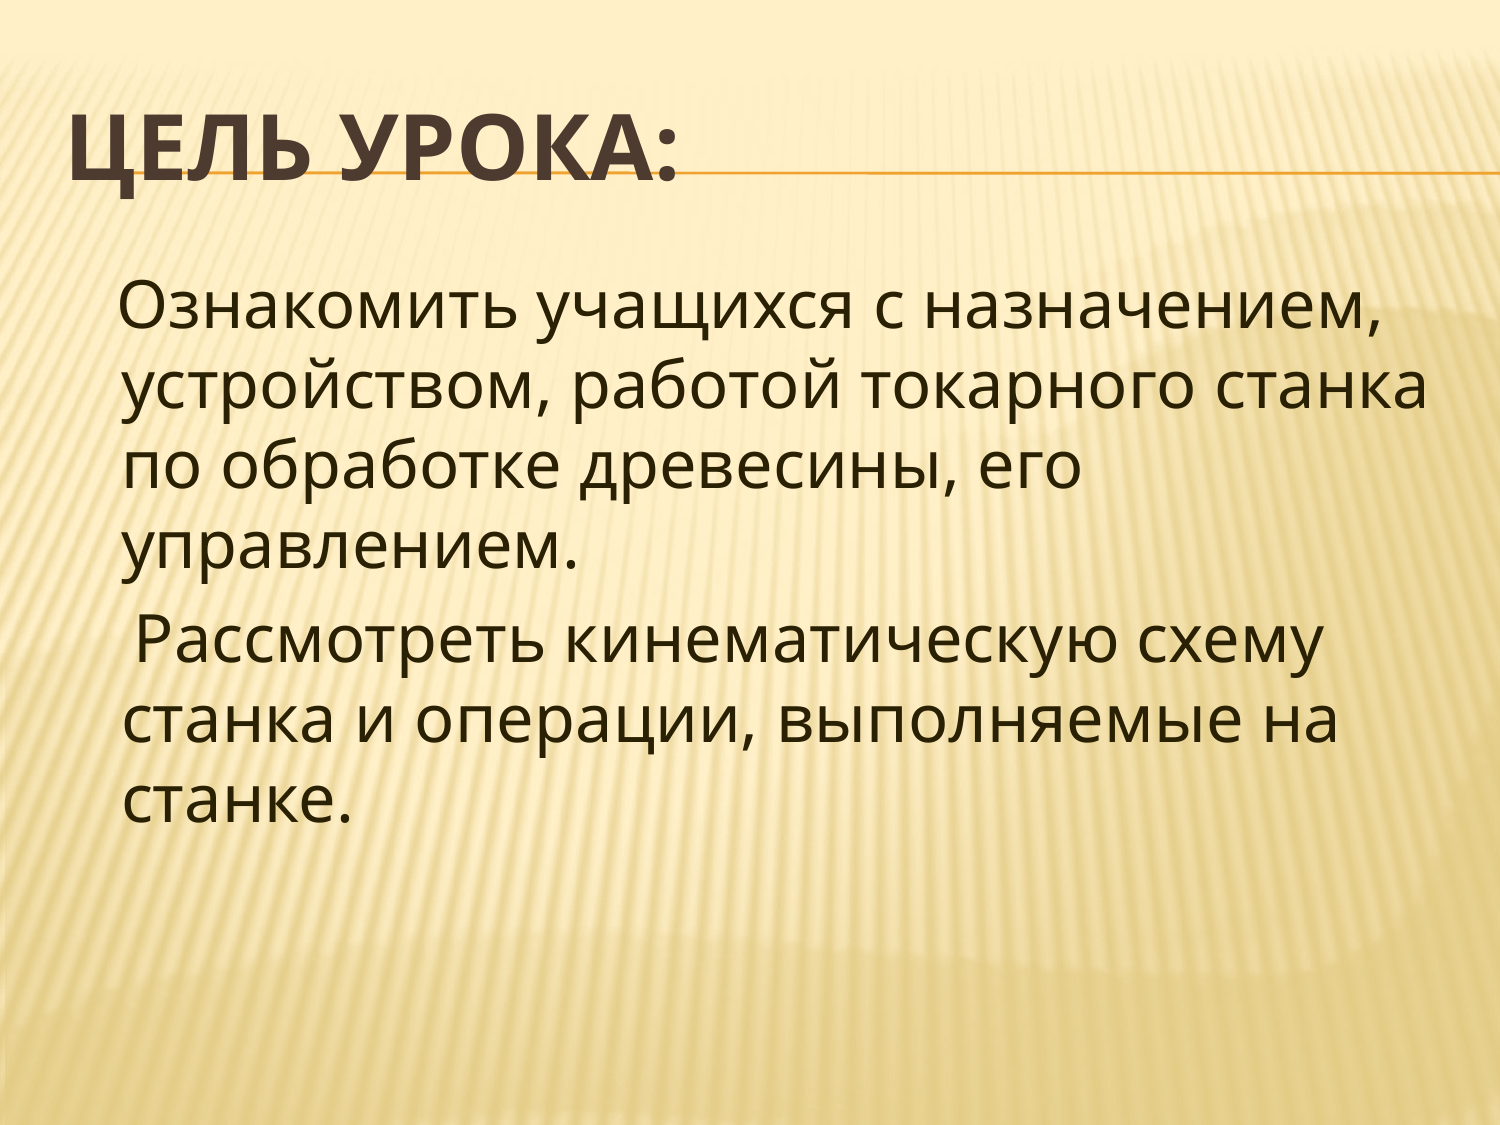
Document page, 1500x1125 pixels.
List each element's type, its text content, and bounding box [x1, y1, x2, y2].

title Цель урока: [50, 75, 1475, 213]
list Ознакомить учащихся с назначением, устройством, работой токарного станка по обработке древесины, его управлением. Рассмотреть кинематическую схему станка и операции, выполняемые на станке. [50, 254, 1475, 998]
